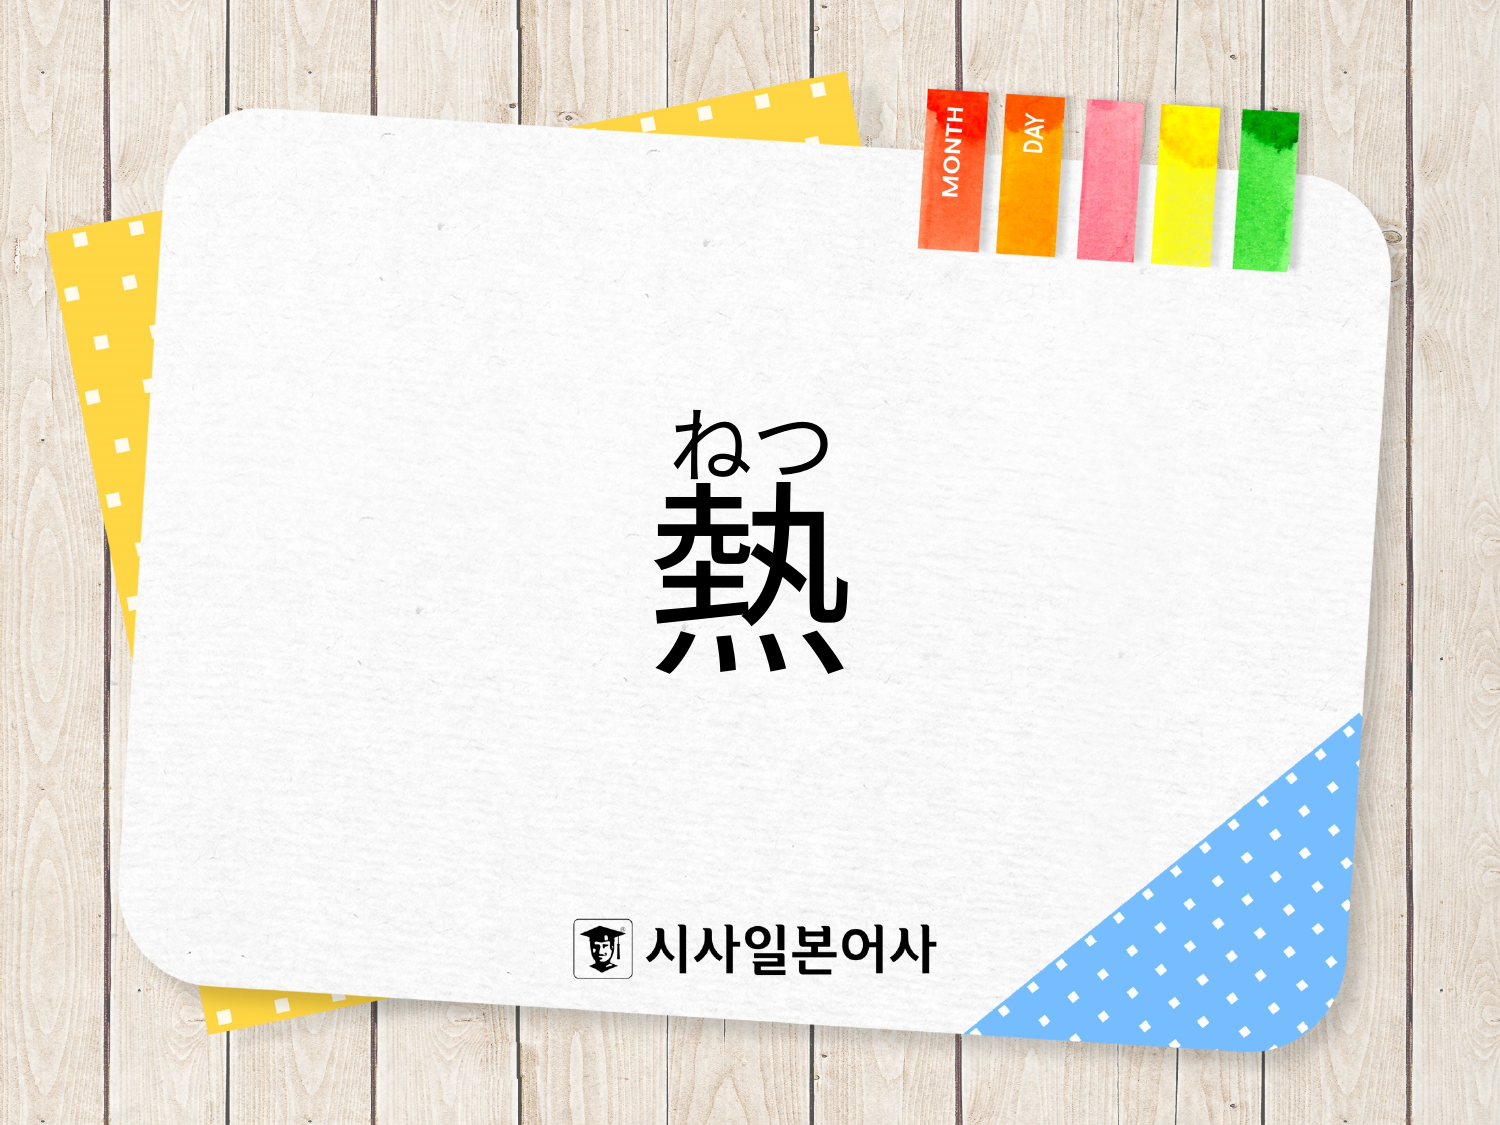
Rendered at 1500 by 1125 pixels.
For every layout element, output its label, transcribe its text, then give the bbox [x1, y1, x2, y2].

picture [0, 0, 1500, 1125]
text_box ねつ [654, 385, 851, 501]
title 熱 [75, 338, 1425, 811]
